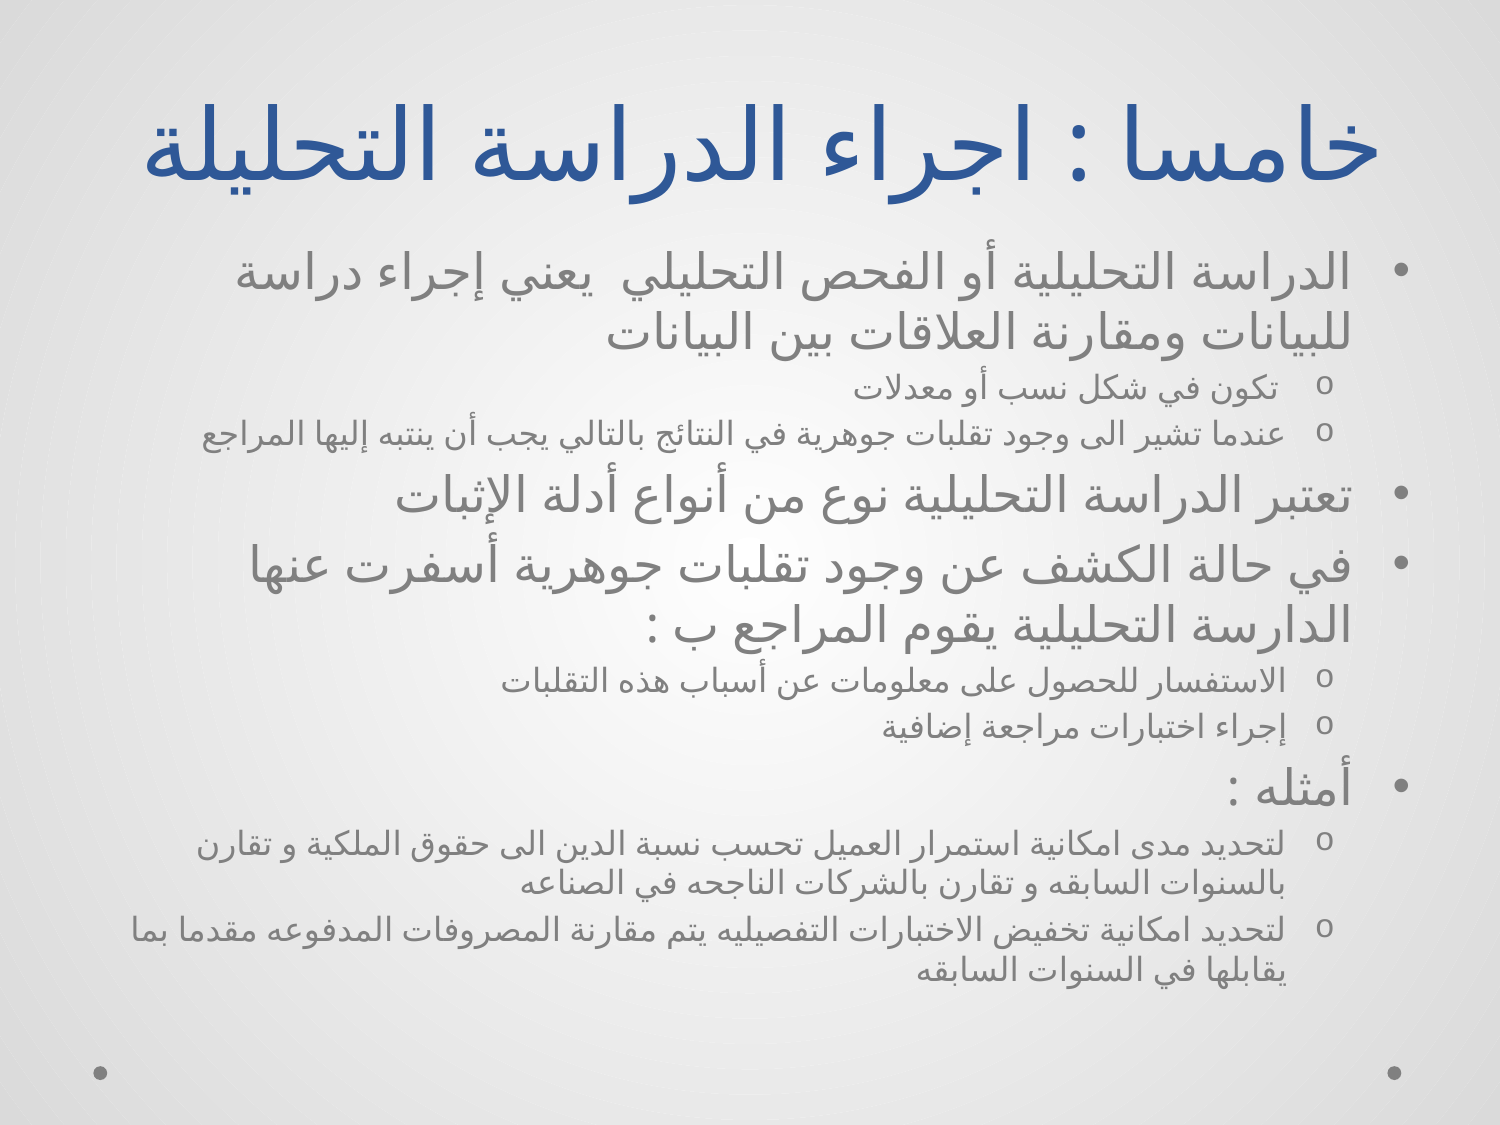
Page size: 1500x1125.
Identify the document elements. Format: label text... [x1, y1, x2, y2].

title خامسا : اجراء الدراسة التحليلة [75, 0, 1425, 209]
list الدراسة التحليلية أو الفحص التحليلي يعني إجراء دراسة للبيانات ومقارنة العلاقات بين البيانات تكون في شكل نسب أو معدلات عندما تشير الى وجود تقلبات جوهرية في النتائج بالتالي يجب أن ينتبه إليها المراجع تعتبر الدراسة التحليلية نوع من أنواع أدلة الإثبات في حالة الكشف عن وجود تقلبات جوهرية أسفرت عنها الدارسة التحليلية يقوم المراجع ب : الاستفسار للحصول على معلومات عن أسباب هذه التقلبات إجراء اختبارات مراجعة إضافية أمثله : لتحديد مدى امكانية استمرار العميل تحسب نسبة الدين الى حقوق الملكية و تقارن بالسنوات السابقه و تقارن بالشركات الناجحه في الصناعه لتحديد امكانية تخفيض الاختبارات التفصيليه يتم مقارنة المصروفات المدفوعه مقدما بما يقابلها في السنوات السابقه [75, 231, 1425, 1005]
